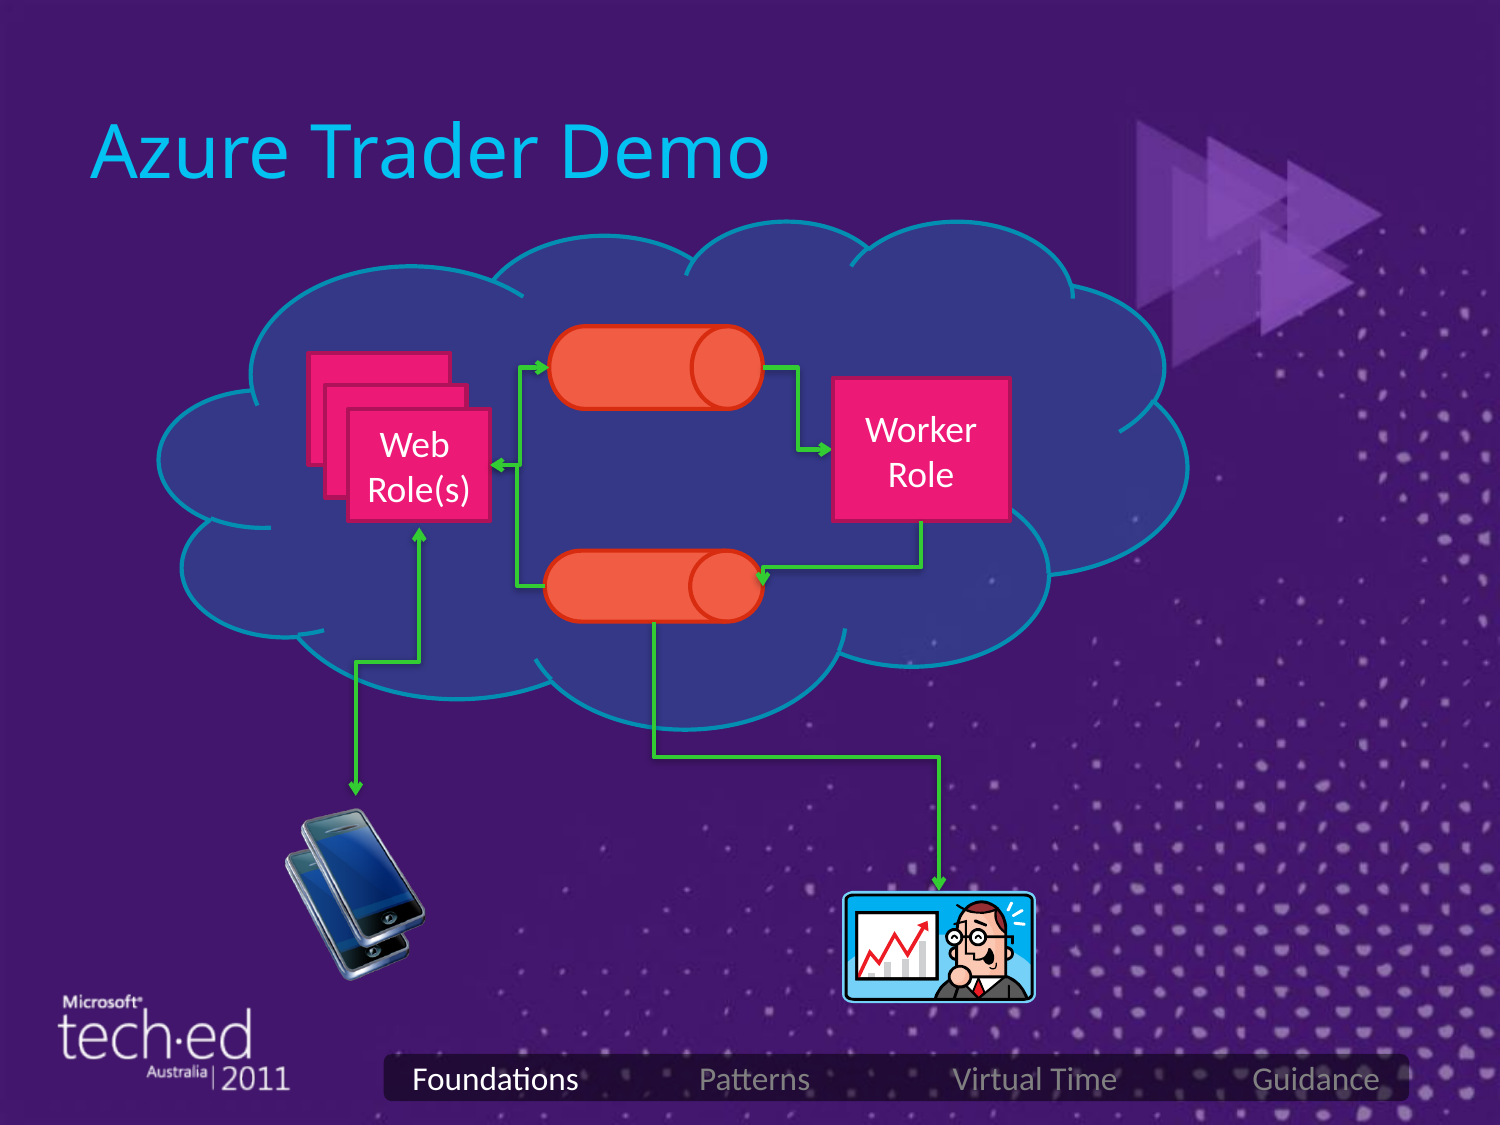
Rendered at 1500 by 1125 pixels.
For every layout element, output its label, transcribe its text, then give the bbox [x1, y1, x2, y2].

text_box Web Role(s) [346, 407, 484, 523]
text_box [323, 383, 469, 500]
text_box [156, 243, 1190, 729]
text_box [253, 629, 522, 694]
text_box [547, 324, 765, 411]
text_box [543, 548, 765, 624]
text_box [306, 351, 452, 467]
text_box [661, 613, 932, 900]
picture [0, 0, 1500, 1125]
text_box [809, 474, 875, 634]
title Azure Trader Demo [75, 54, 1425, 243]
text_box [489, 367, 550, 466]
text_box Foundations Patterns Virtual Time Guidance [381, 1051, 1412, 1104]
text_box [489, 464, 545, 587]
text_box Worker Role [831, 376, 1012, 523]
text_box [762, 367, 833, 450]
